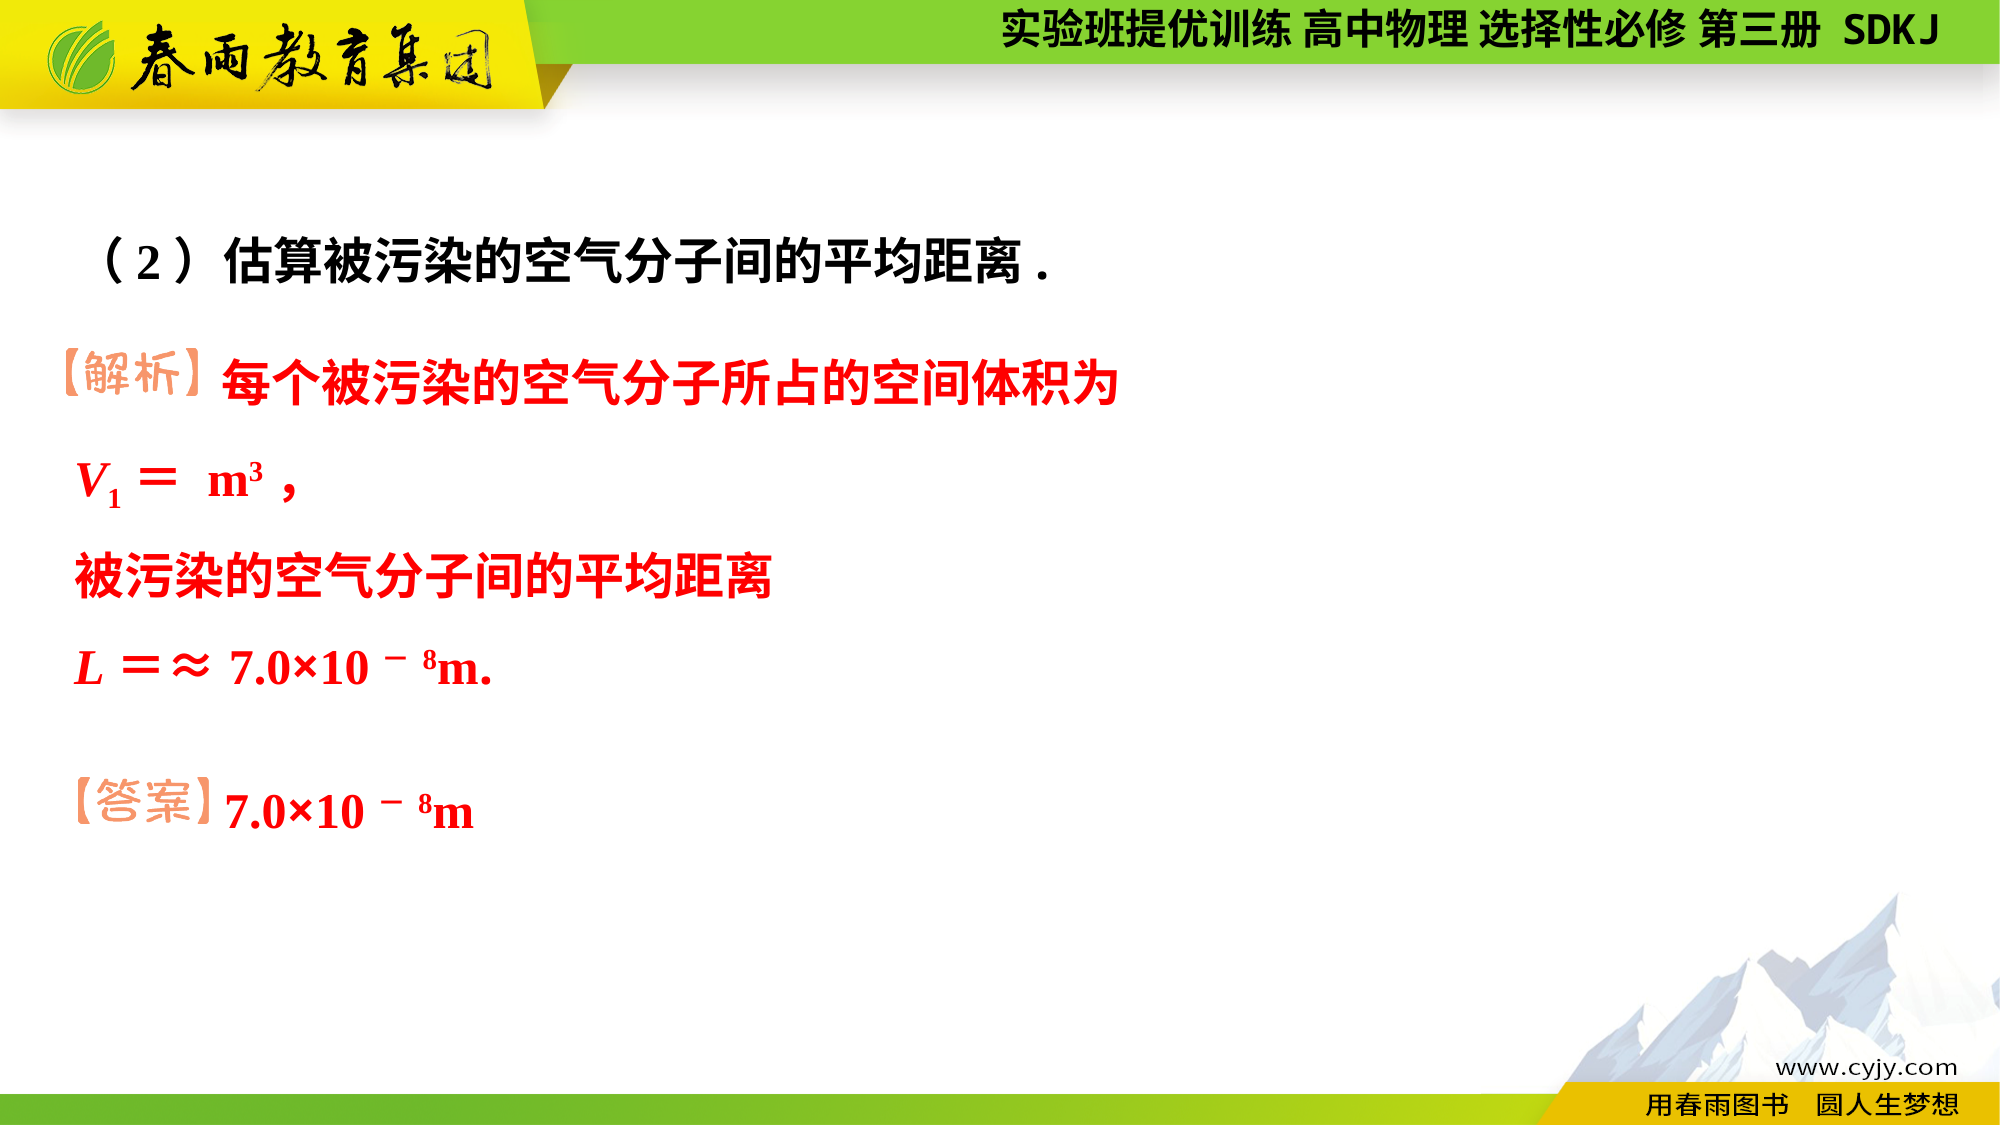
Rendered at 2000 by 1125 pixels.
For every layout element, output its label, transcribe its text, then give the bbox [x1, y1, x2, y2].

picture [0, 0, 2000, 1125]
list （2）估算被污染的空气分子间的平均距离. [59, 192, 1944, 287]
text_box 7.0×10－8m [59, 740, 1944, 846]
